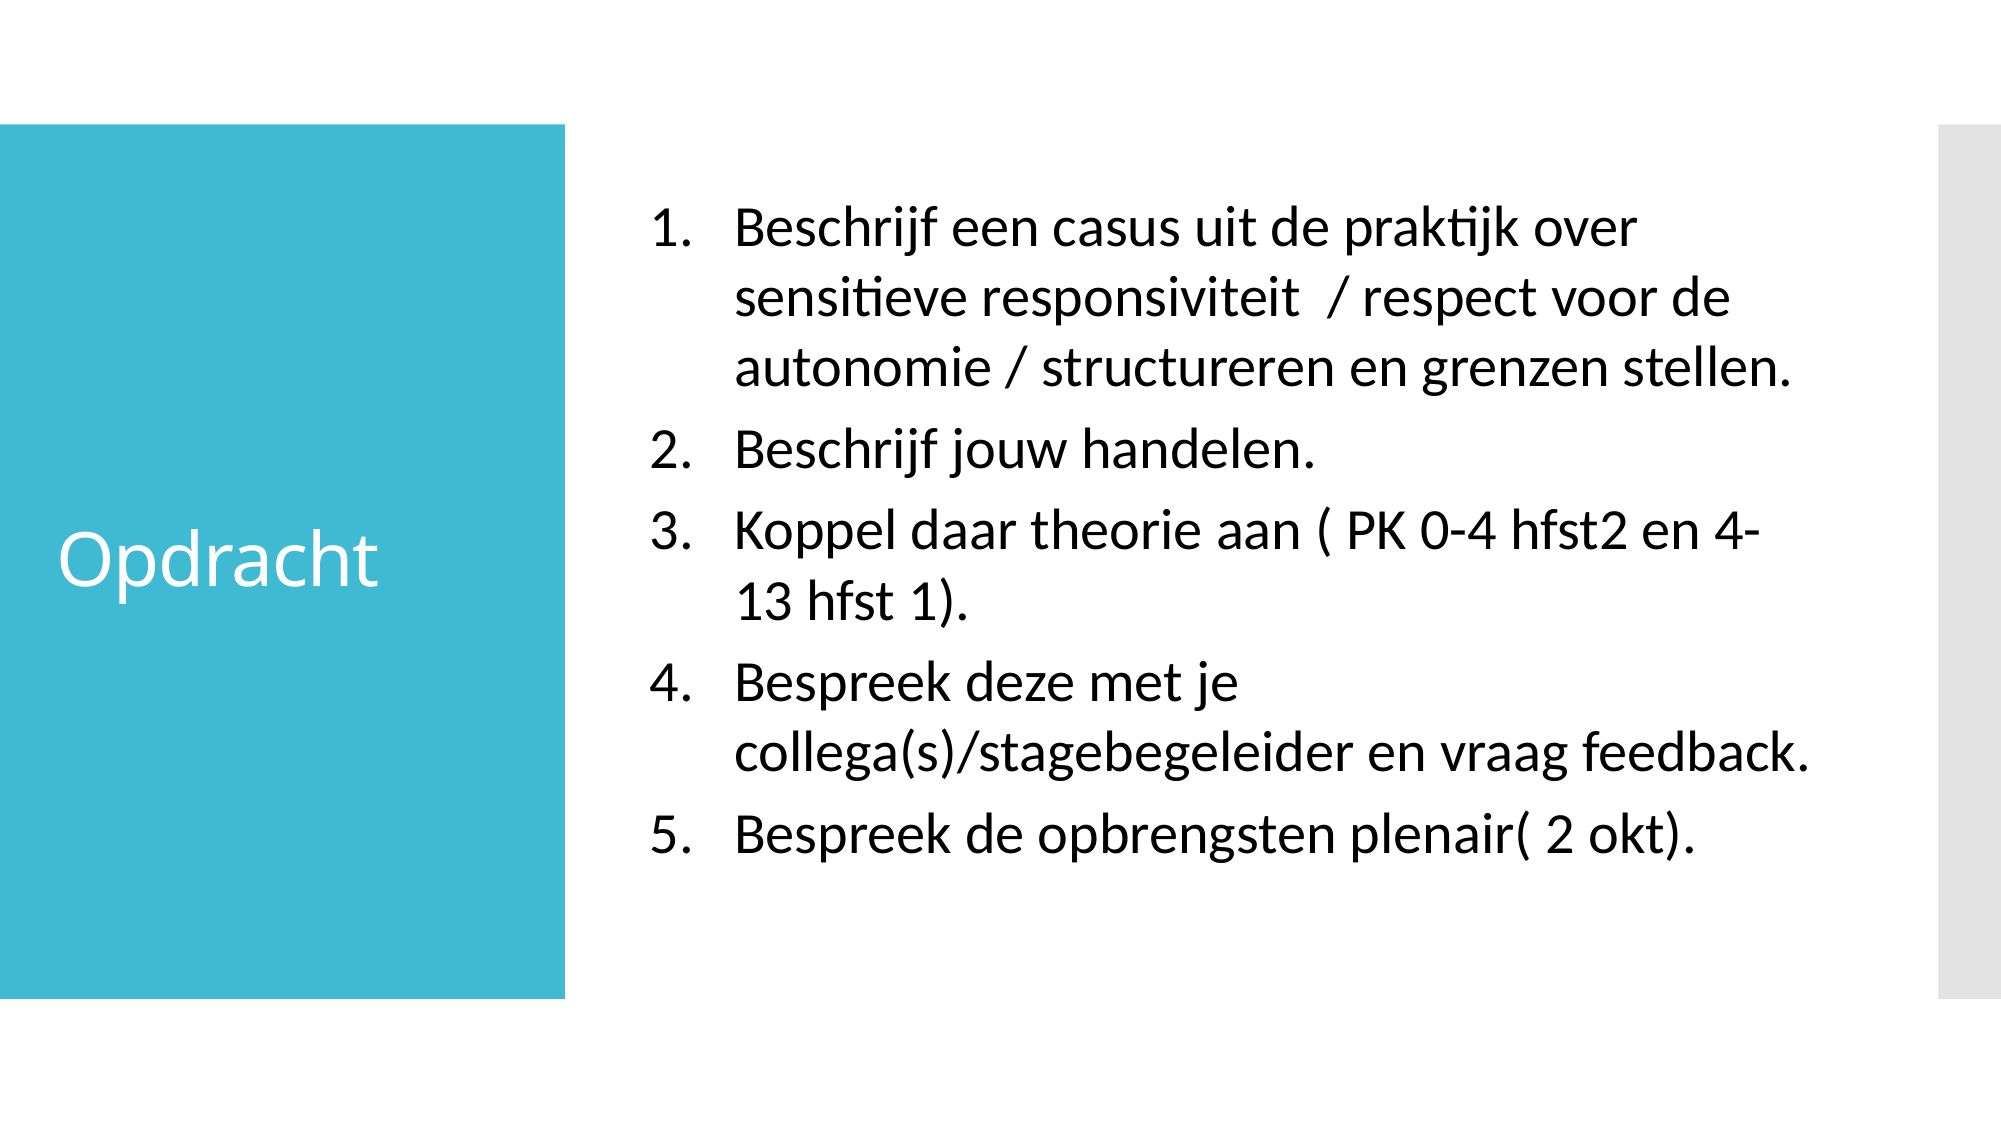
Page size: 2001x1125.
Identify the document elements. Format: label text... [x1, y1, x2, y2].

list Beschrijf een casus uit de praktijk over sensitieve responsiviteit / respect voor de autonomie / structureren en grenzen stellen. Beschrijf jouw handelen. Koppel daar theorie aan ( PK 0-4 hfst2 en 4-13 hfst 1). Bespreek deze met je collega(s)/stagebegeleider en vraag feedback. Bespreek de opbrengsten plenair( 2 okt). [634, 141, 1835, 982]
title Opdracht [41, 184, 525, 940]
